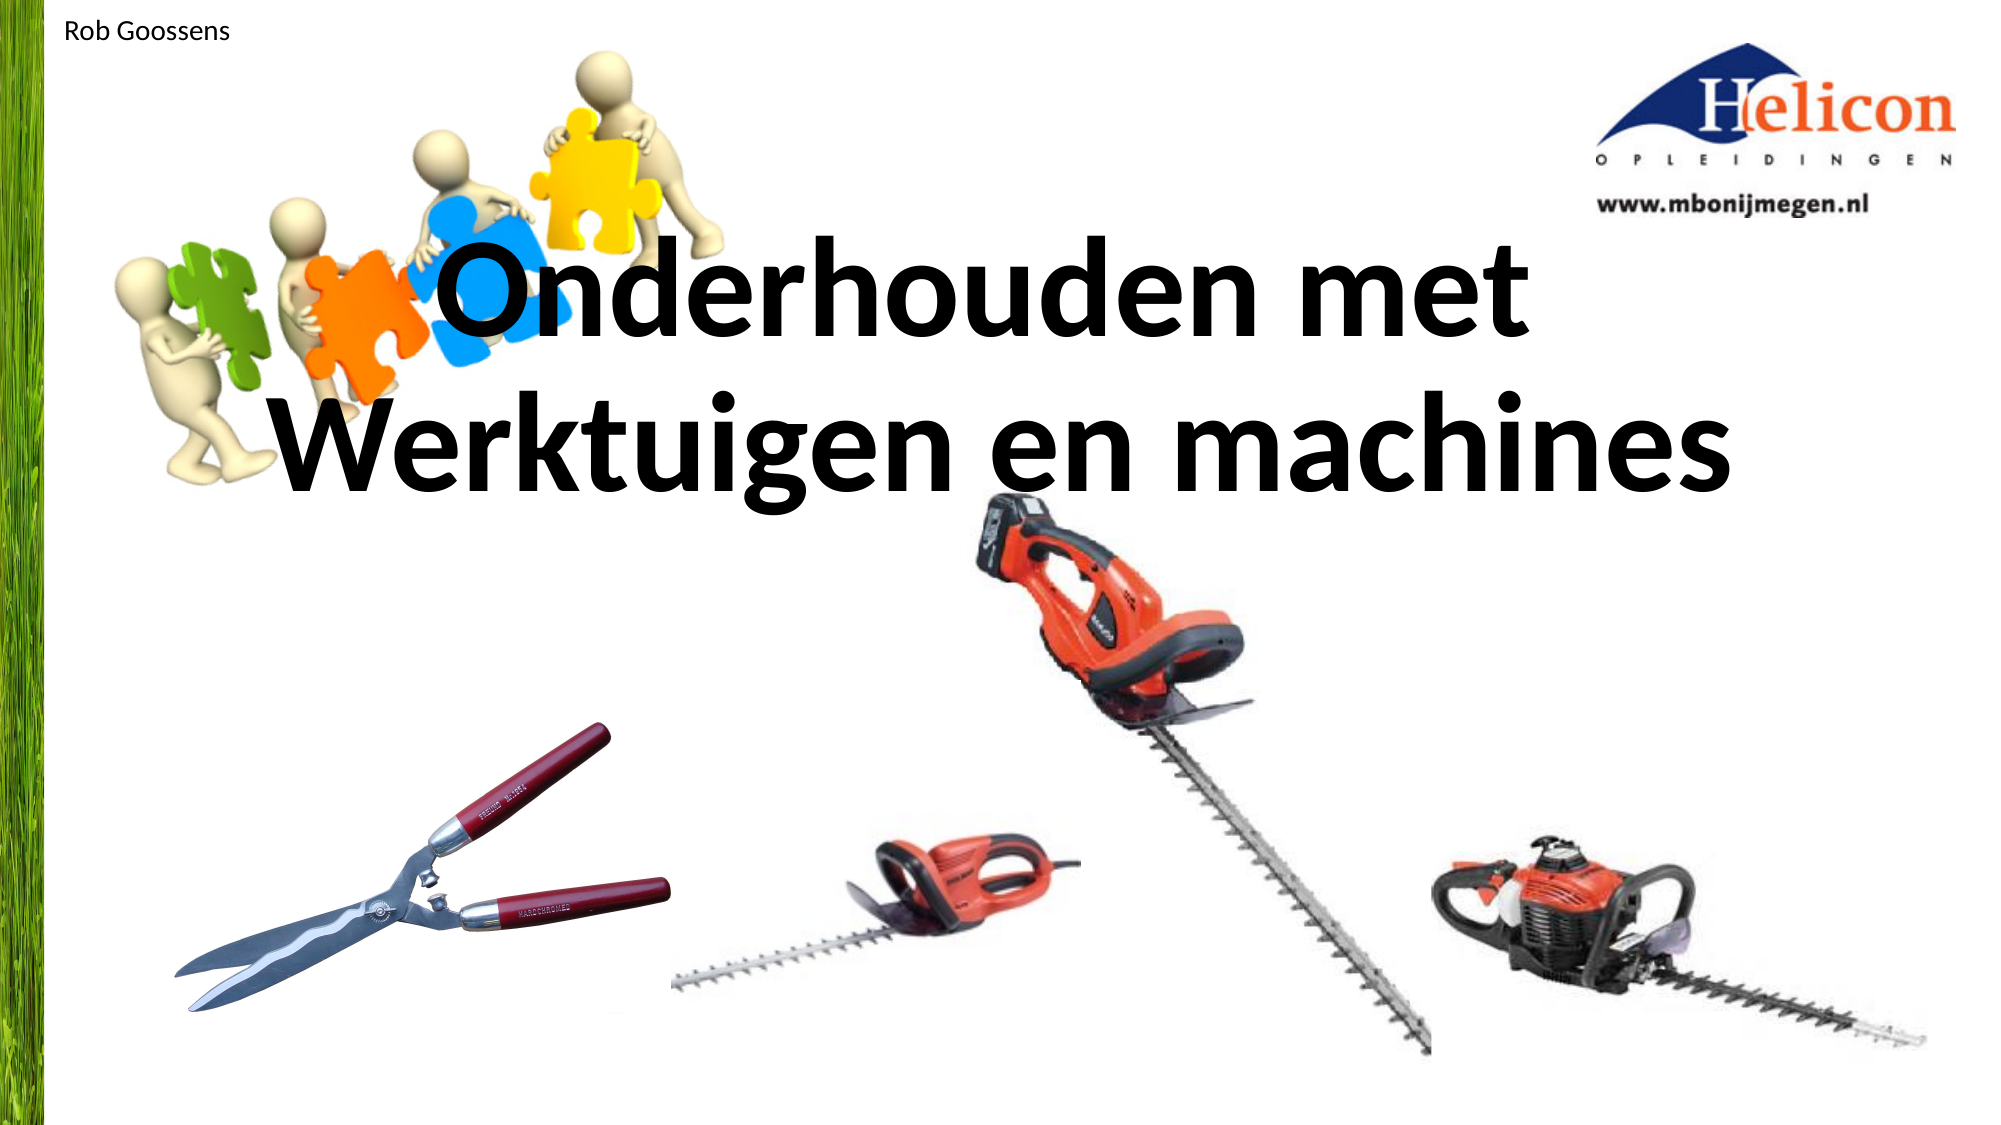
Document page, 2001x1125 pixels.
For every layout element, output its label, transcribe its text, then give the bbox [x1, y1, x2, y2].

subtitle Onderhouden met Werktuigen en machines [249, 206, 1750, 542]
picture [174, 464, 1928, 1125]
picture [51, 2, 725, 528]
text_box [0, 0, 45, 1125]
picture [1596, 43, 1956, 218]
text_box Rob Goossens [49, 3, 250, 54]
